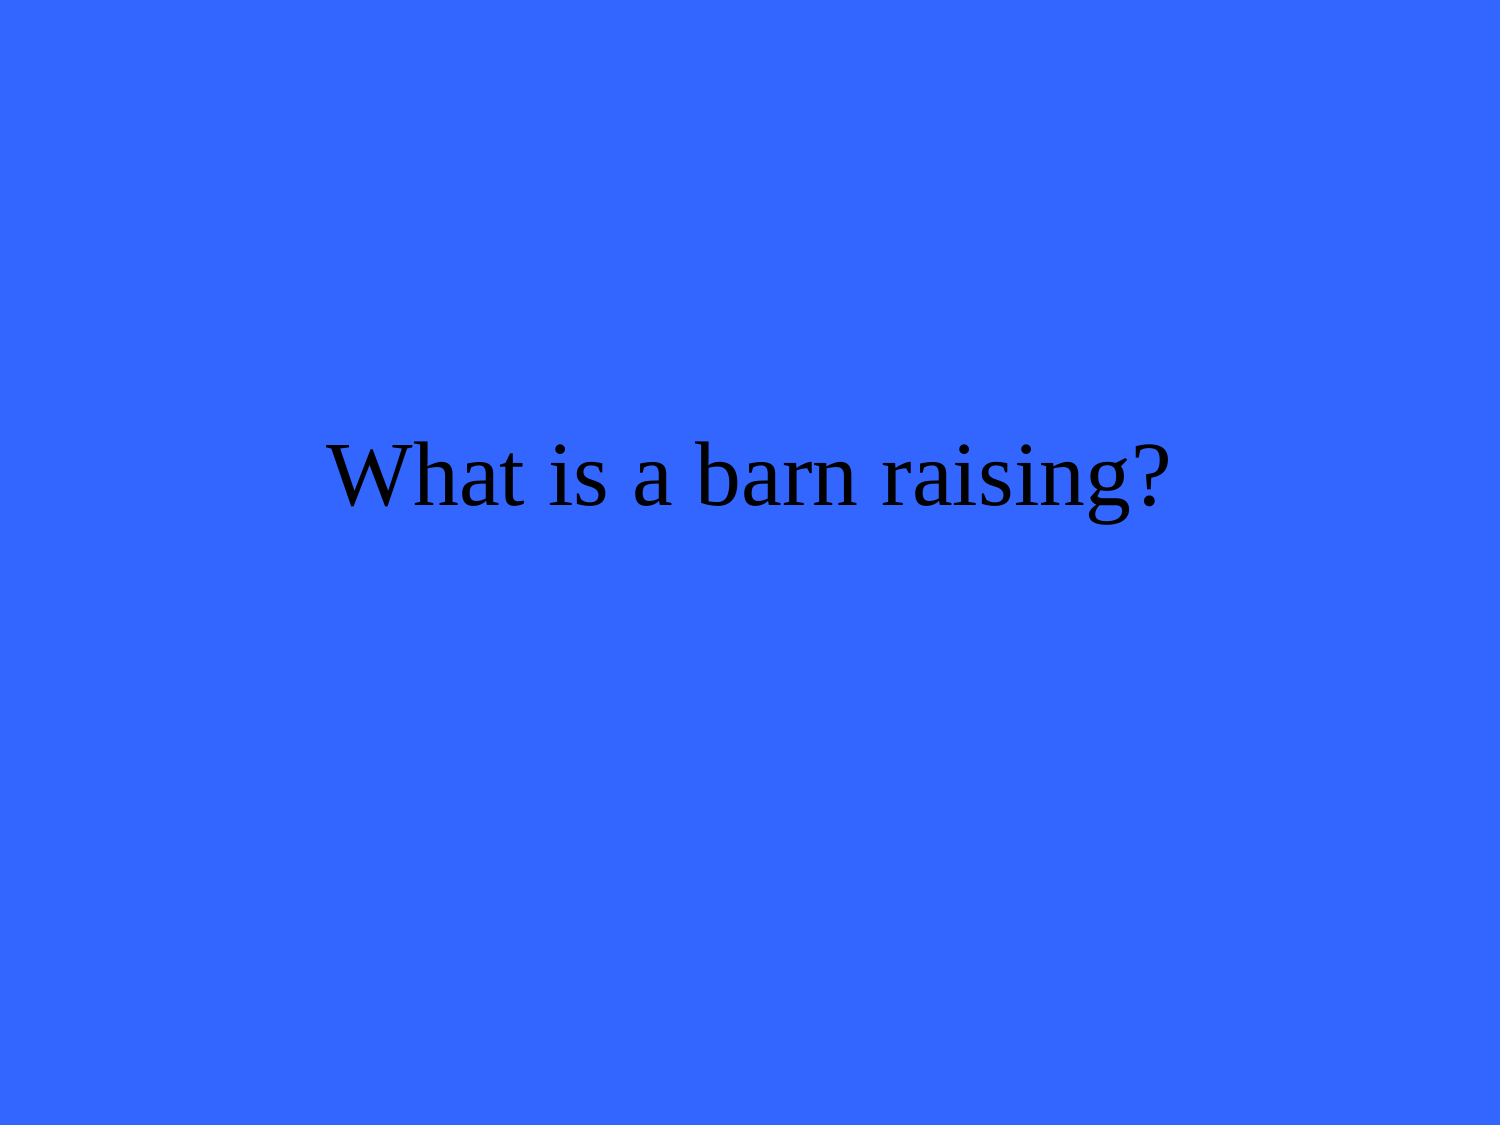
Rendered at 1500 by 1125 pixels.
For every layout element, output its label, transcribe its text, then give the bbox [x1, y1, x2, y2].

title What is a barn raising? [112, 375, 1388, 563]
